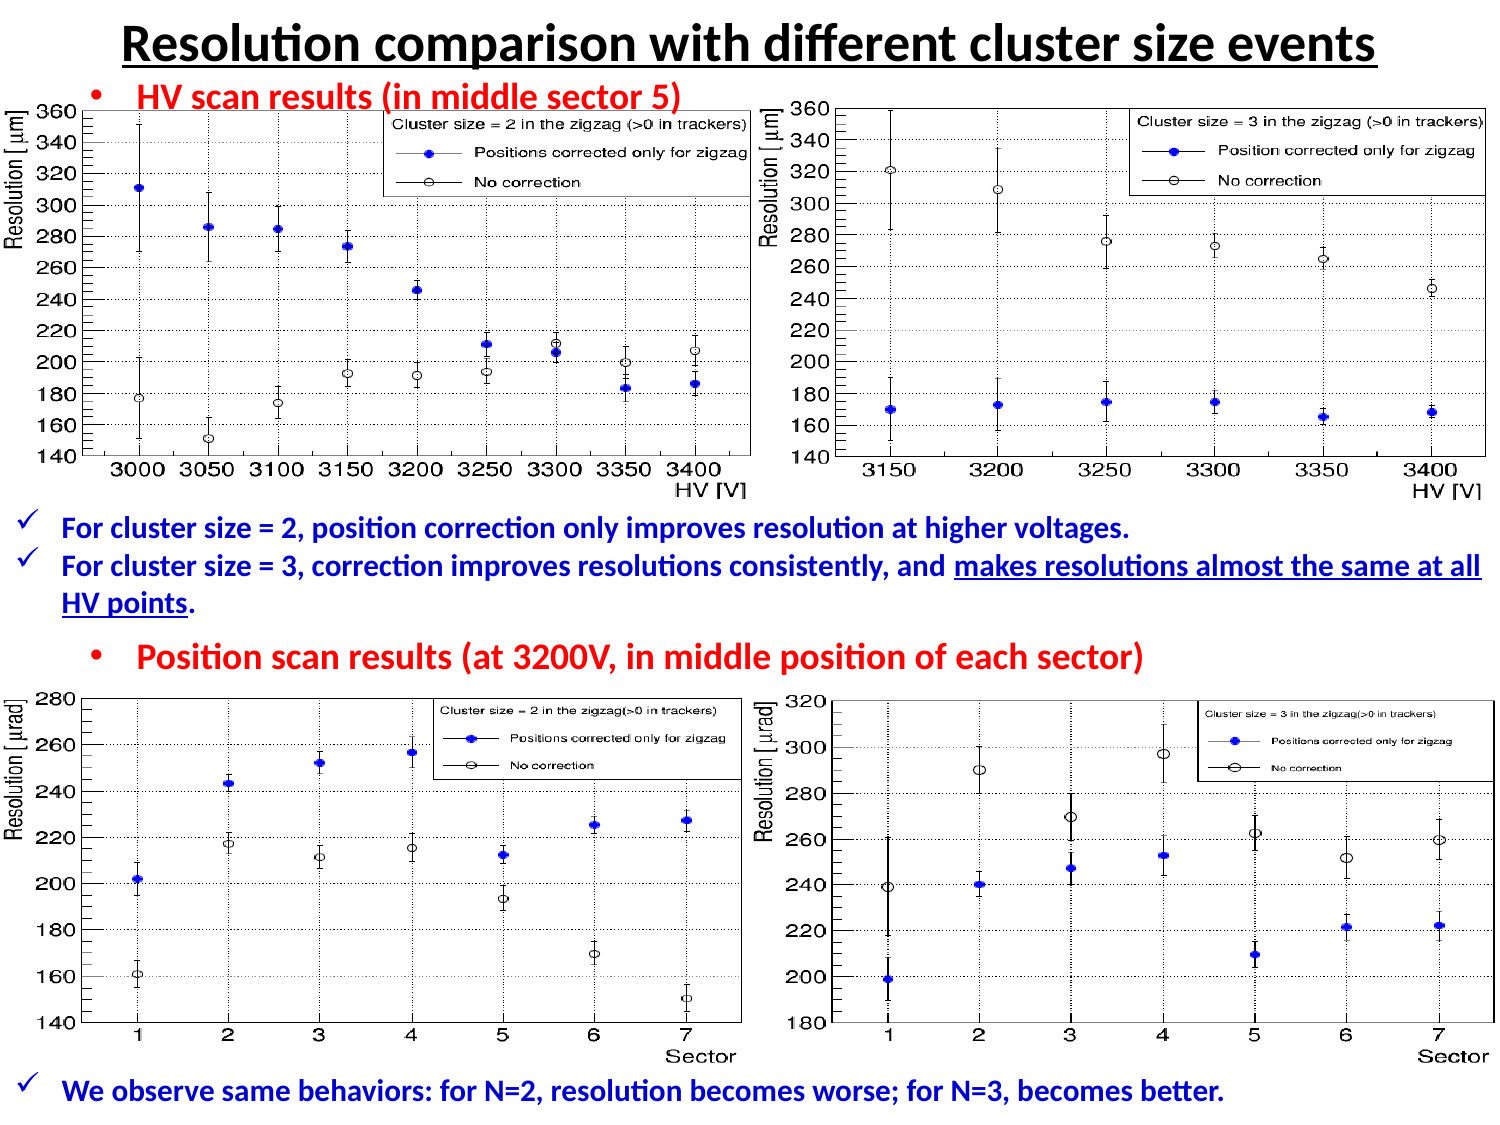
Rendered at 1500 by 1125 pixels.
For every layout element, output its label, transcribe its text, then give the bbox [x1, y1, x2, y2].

text_box Resolution comparison with different cluster size events [0, 0, 1500, 80]
text_box HV scan results (in middle sector 5) [75, 64, 788, 93]
text_box Position scan results (at 3200V, in middle position of each sector) [74, 627, 1200, 685]
picture [0, 92, 1493, 501]
picture [0, 687, 1500, 1063]
text_box We observe same behaviors: for N=2, resolution becomes worse; for N=3, becomes better. [0, 1071, 1493, 1115]
text_box For cluster size = 2, position correction only improves resolution at higher voltages. For cluster size = 3, correction improves resolutions consistently, and makes resolutions almost the same at all HV points. [0, 499, 1500, 627]
